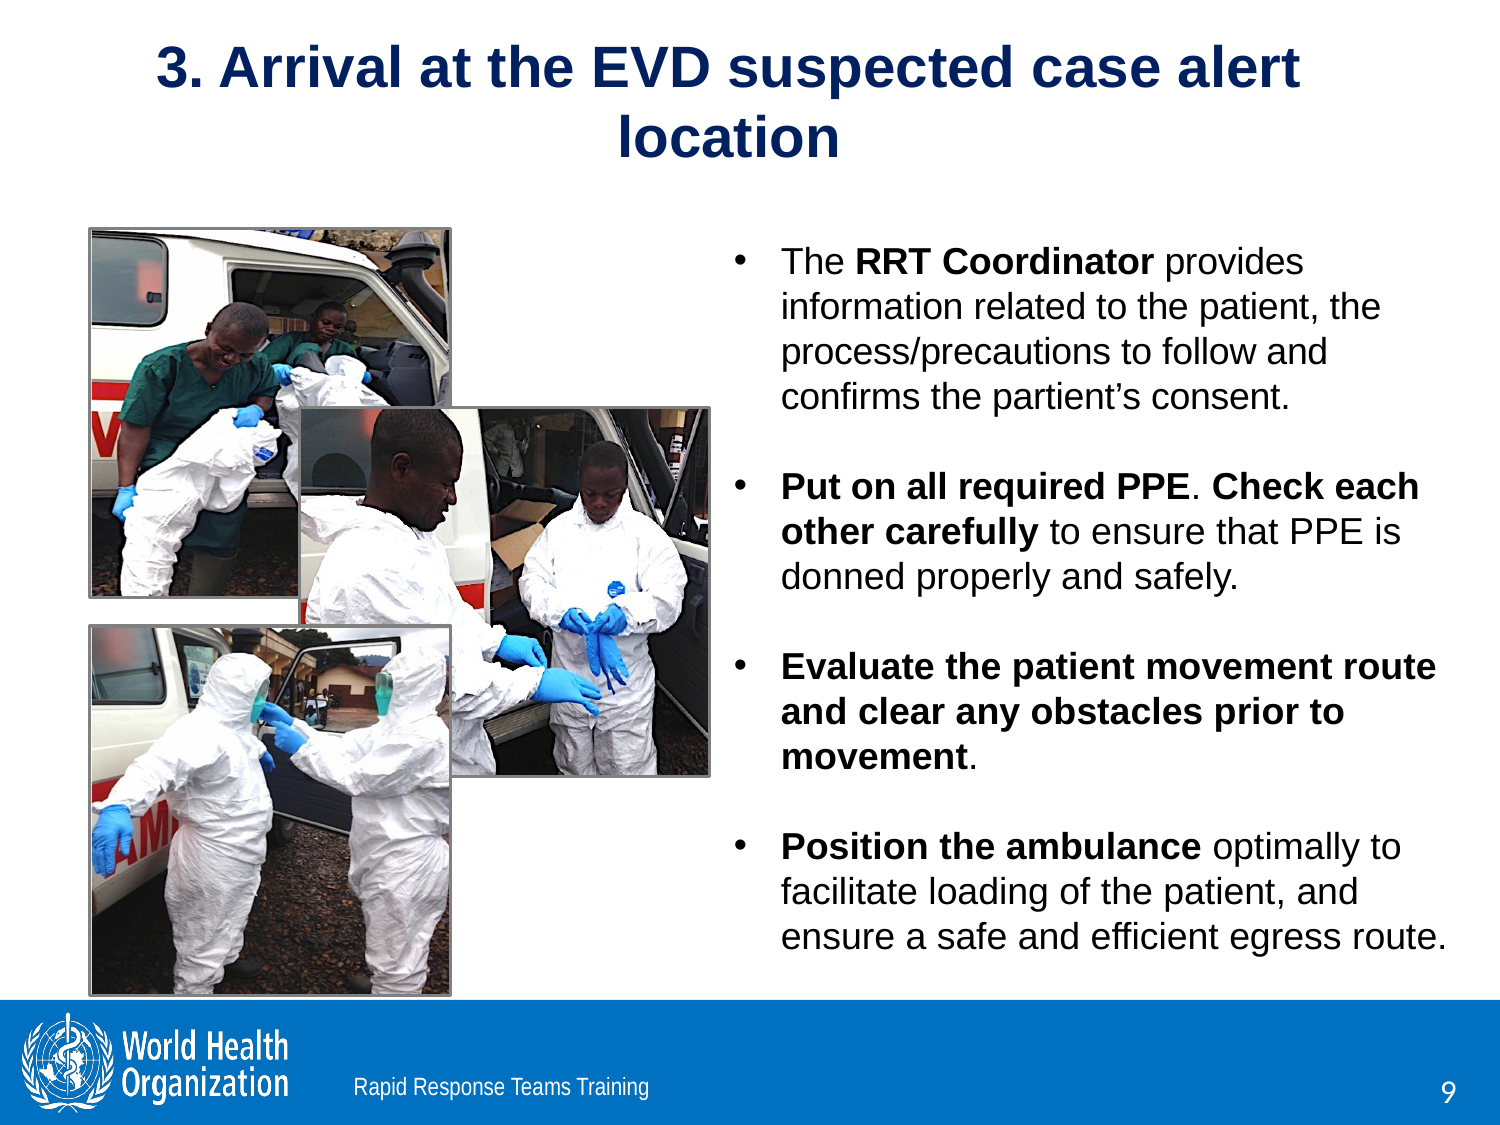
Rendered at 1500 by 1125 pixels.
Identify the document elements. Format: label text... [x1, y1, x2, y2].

text_box The RRT Coordinator provides information related to the patient, the process/precautions to follow and confirms the partient’s consent. Put on all required PPE. Check each other carefully to ensure that PPE is donned properly and safely. Evaluate the patient movement route and clear any obstacles prior to movement. Position the ambulance optimally to facilitate loading of the patient, and ensure a safe and efficient egress route. [726, 229, 1471, 965]
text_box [91, 229, 709, 994]
picture [21, 1012, 288, 1113]
text_box 3. Arrival at the EVD suspected case alert location [53, 66, 1406, 203]
